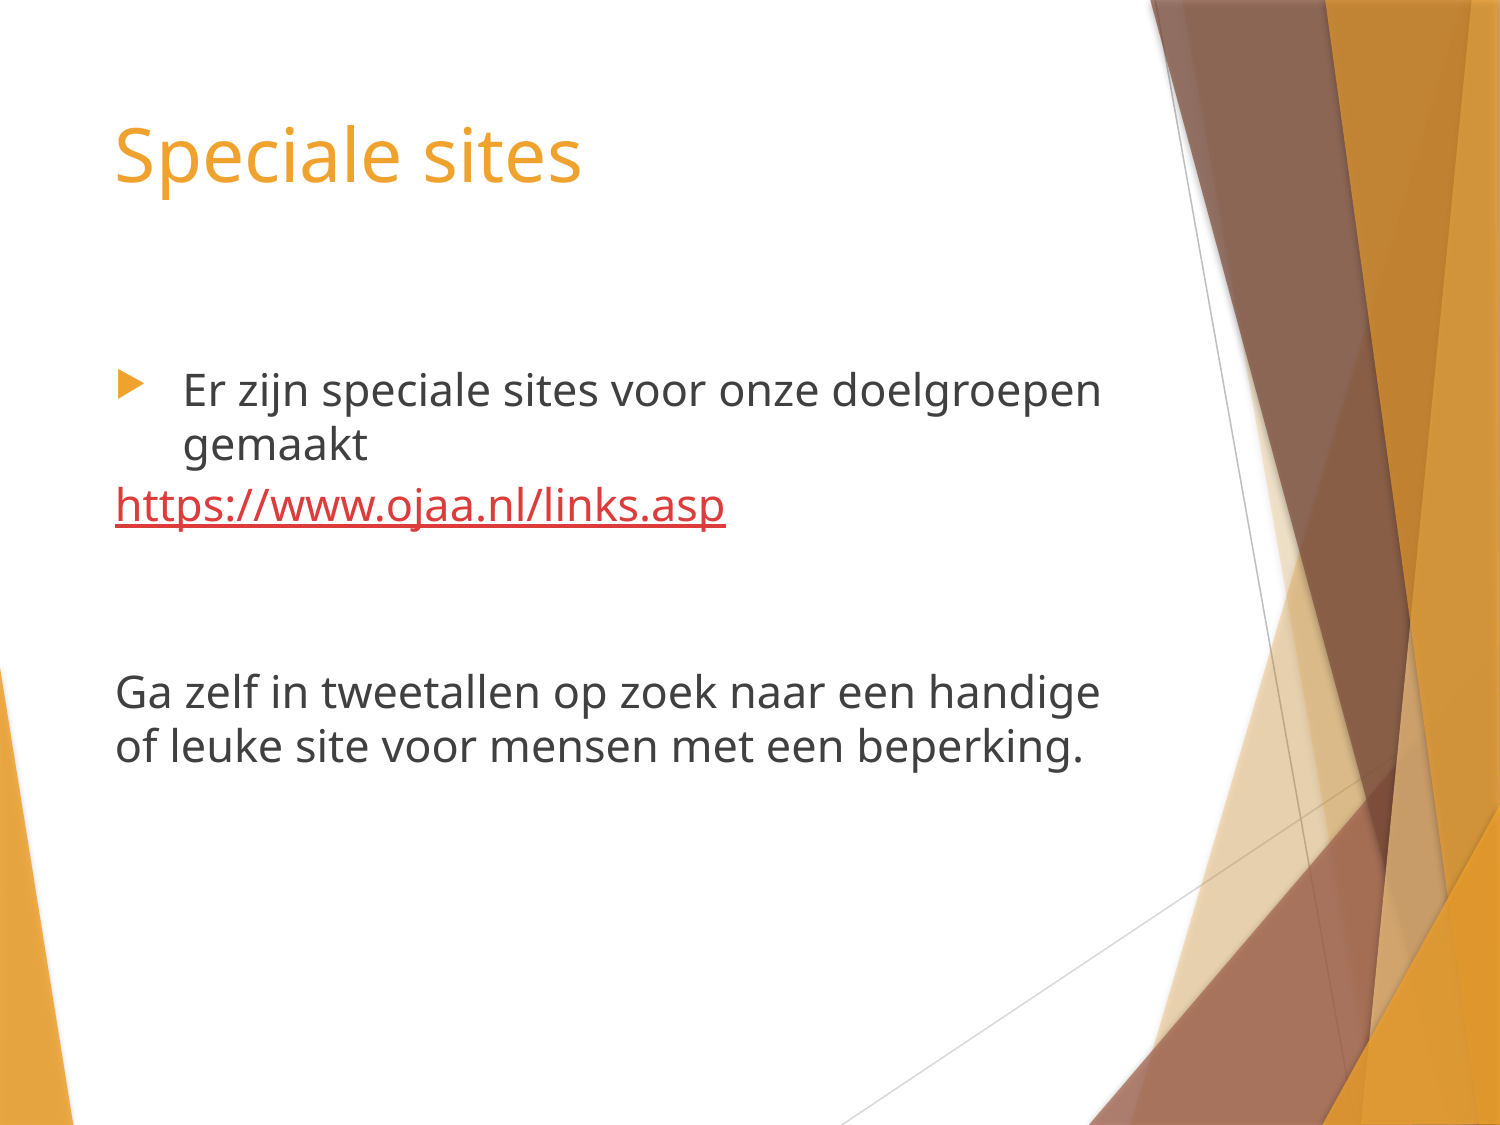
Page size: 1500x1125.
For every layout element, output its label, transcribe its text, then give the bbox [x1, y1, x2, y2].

title Speciale sites [99, 99, 1142, 317]
list Er zijn speciale sites voor onze doelgroepen gemaakt https://www.ojaa.nl/links.asp Ga zelf in tweetallen op zoek naar een handige of leuke site voor mensen met een beperking. [99, 354, 1142, 992]
